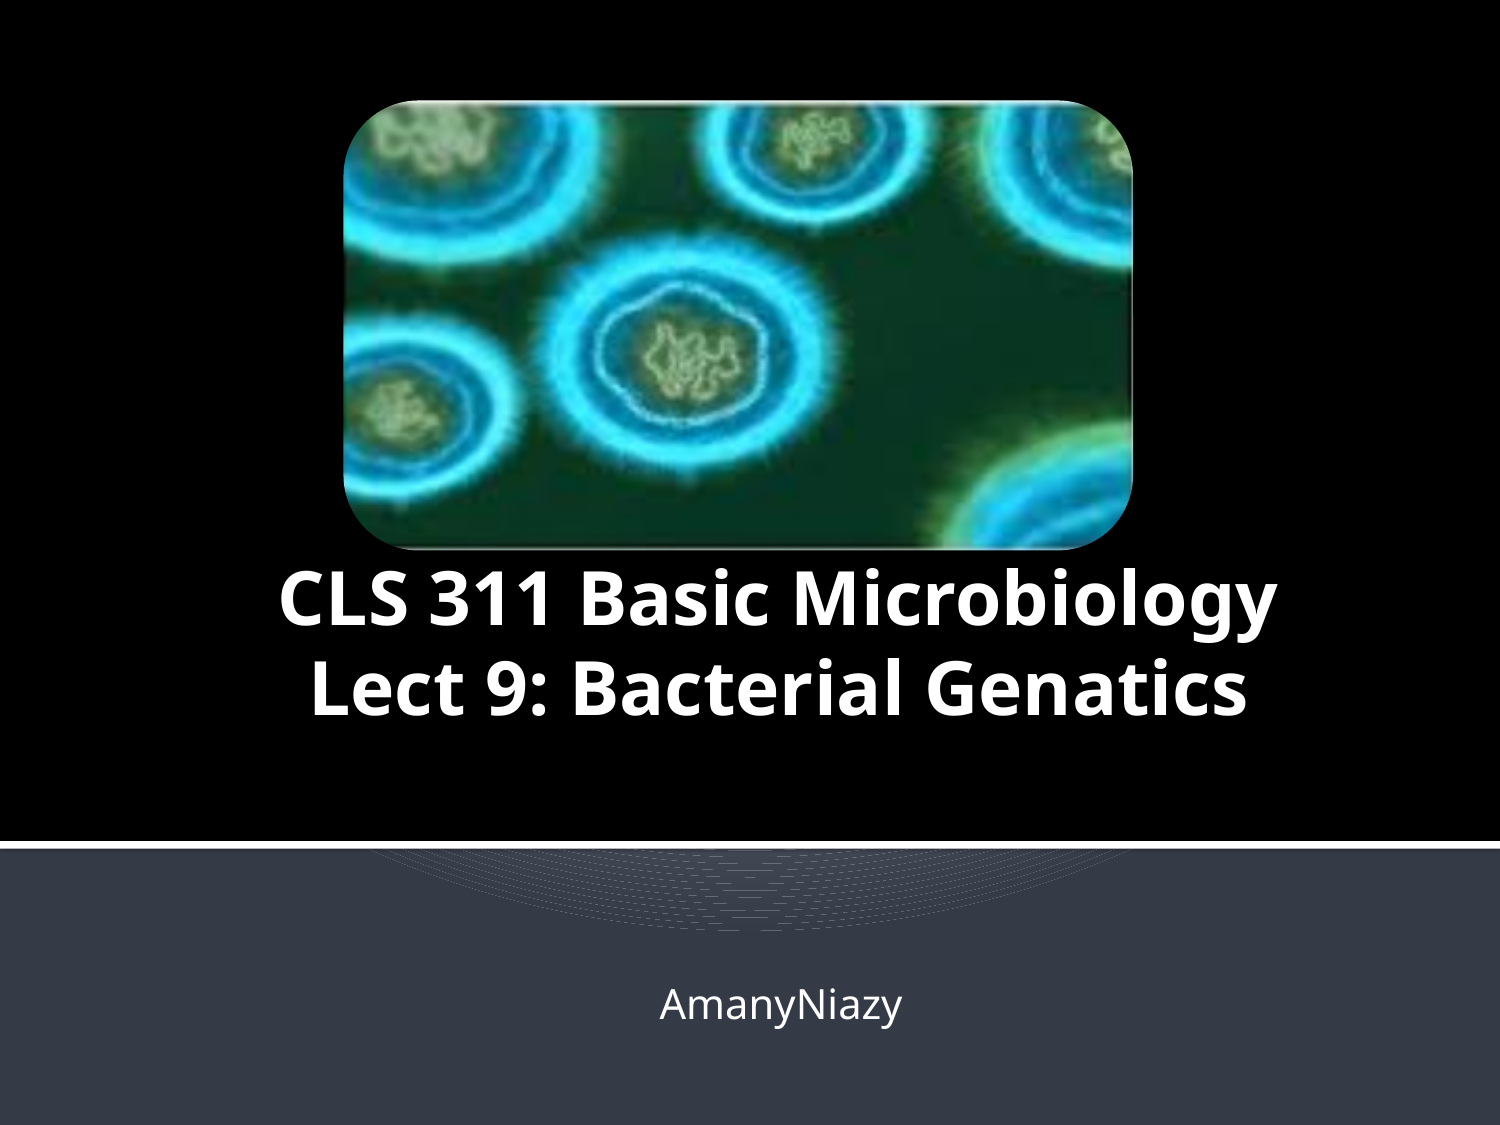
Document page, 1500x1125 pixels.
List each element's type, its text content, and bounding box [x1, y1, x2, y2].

picture [343, 100, 1134, 551]
subtitle AmanyNiazy [261, 901, 1290, 1054]
title CLS 311 Basic Microbiology Lect 9: Bacterial Genatics [112, 550, 1438, 825]
